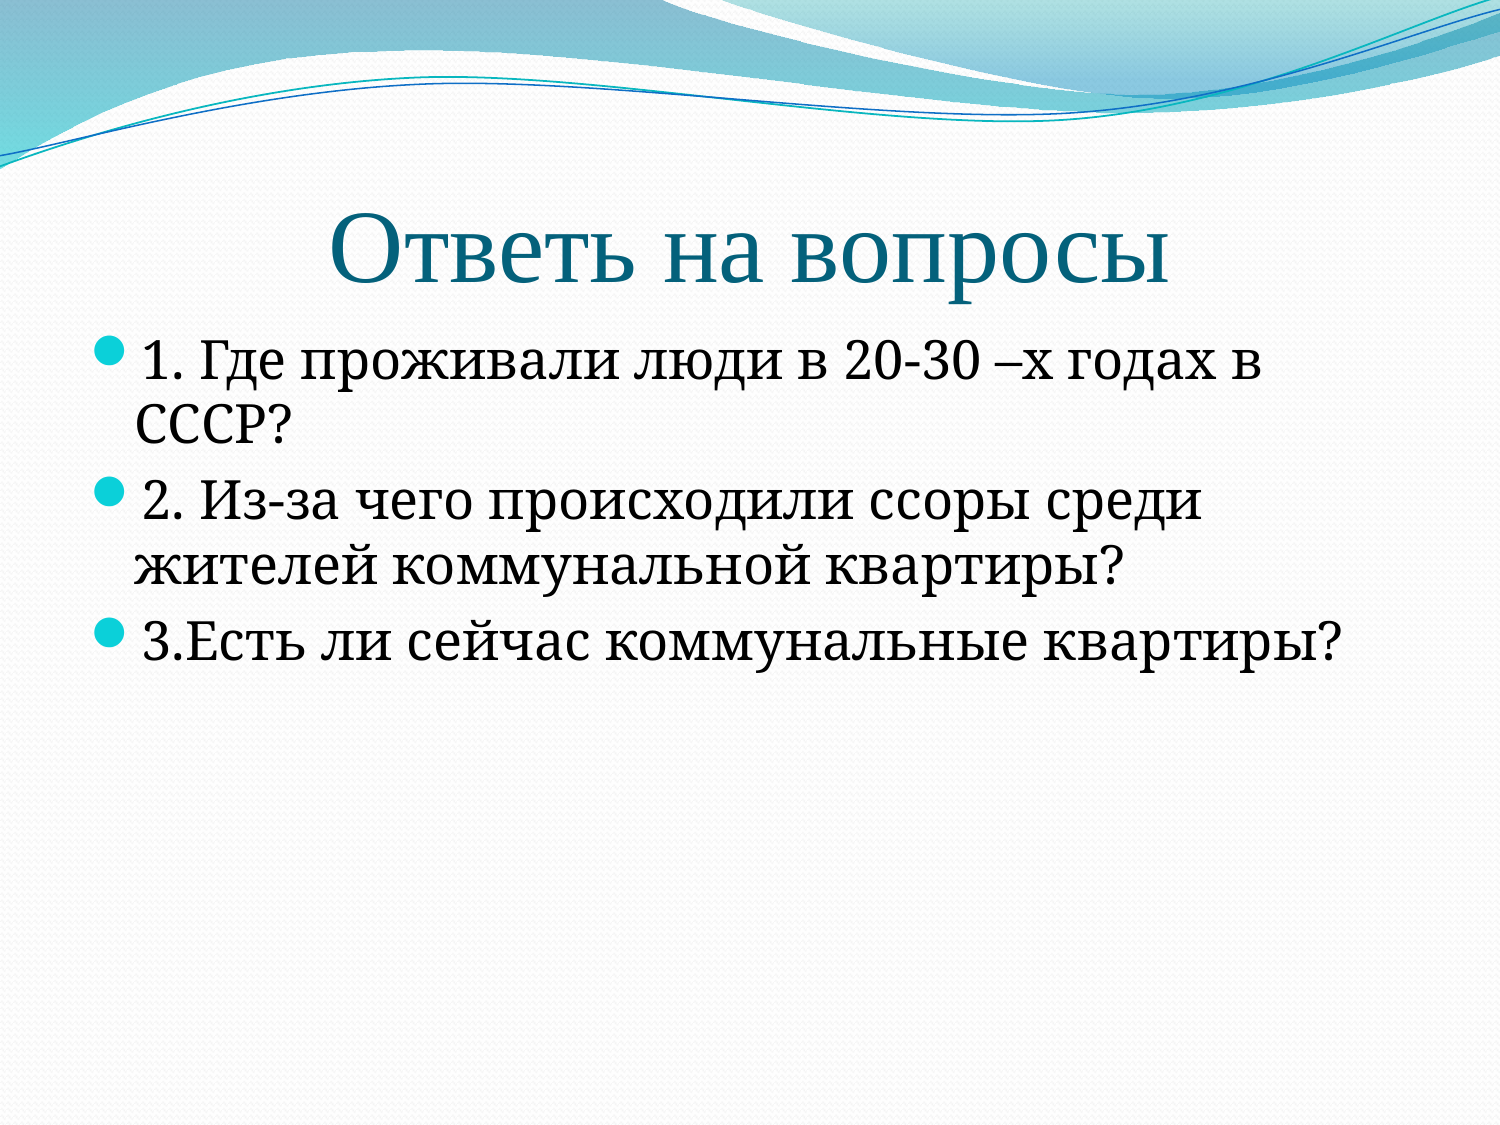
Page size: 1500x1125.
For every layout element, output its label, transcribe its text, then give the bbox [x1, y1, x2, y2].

title Ответь на вопросы [74, 115, 1426, 304]
list 1. Где проживали люди в 20-30 –х годах в СССР? 2. Из-за чего происходили ссоры среди жителей коммунальной квартиры? 3.Есть ли сейчас коммунальные квартиры? [74, 317, 1426, 1038]
